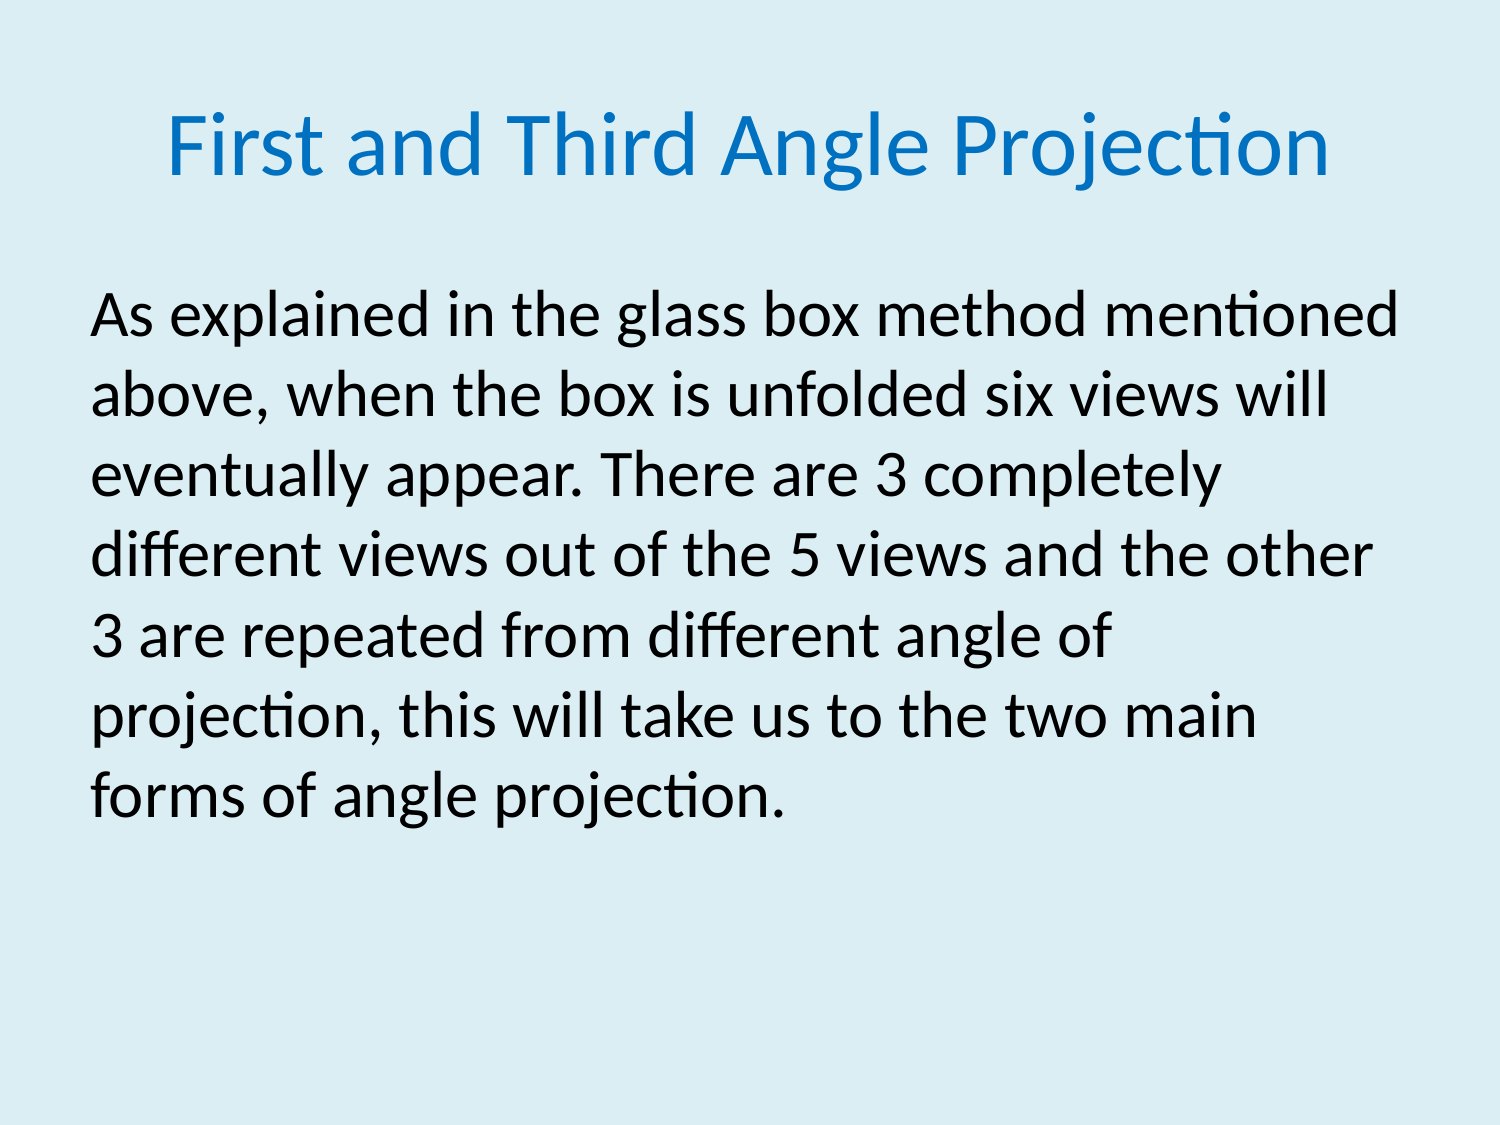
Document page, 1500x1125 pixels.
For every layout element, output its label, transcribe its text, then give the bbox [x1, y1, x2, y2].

list As explained in the glass box method mentioned above, when the box is unfolded six views will eventually appear. There are 3 completely different views out of the 5 views and the other 3 are repeated from different angle of projection, this will take us to the two main forms of angle projection. [75, 262, 1425, 1005]
title First and Third Angle Projection [75, 45, 1425, 233]
